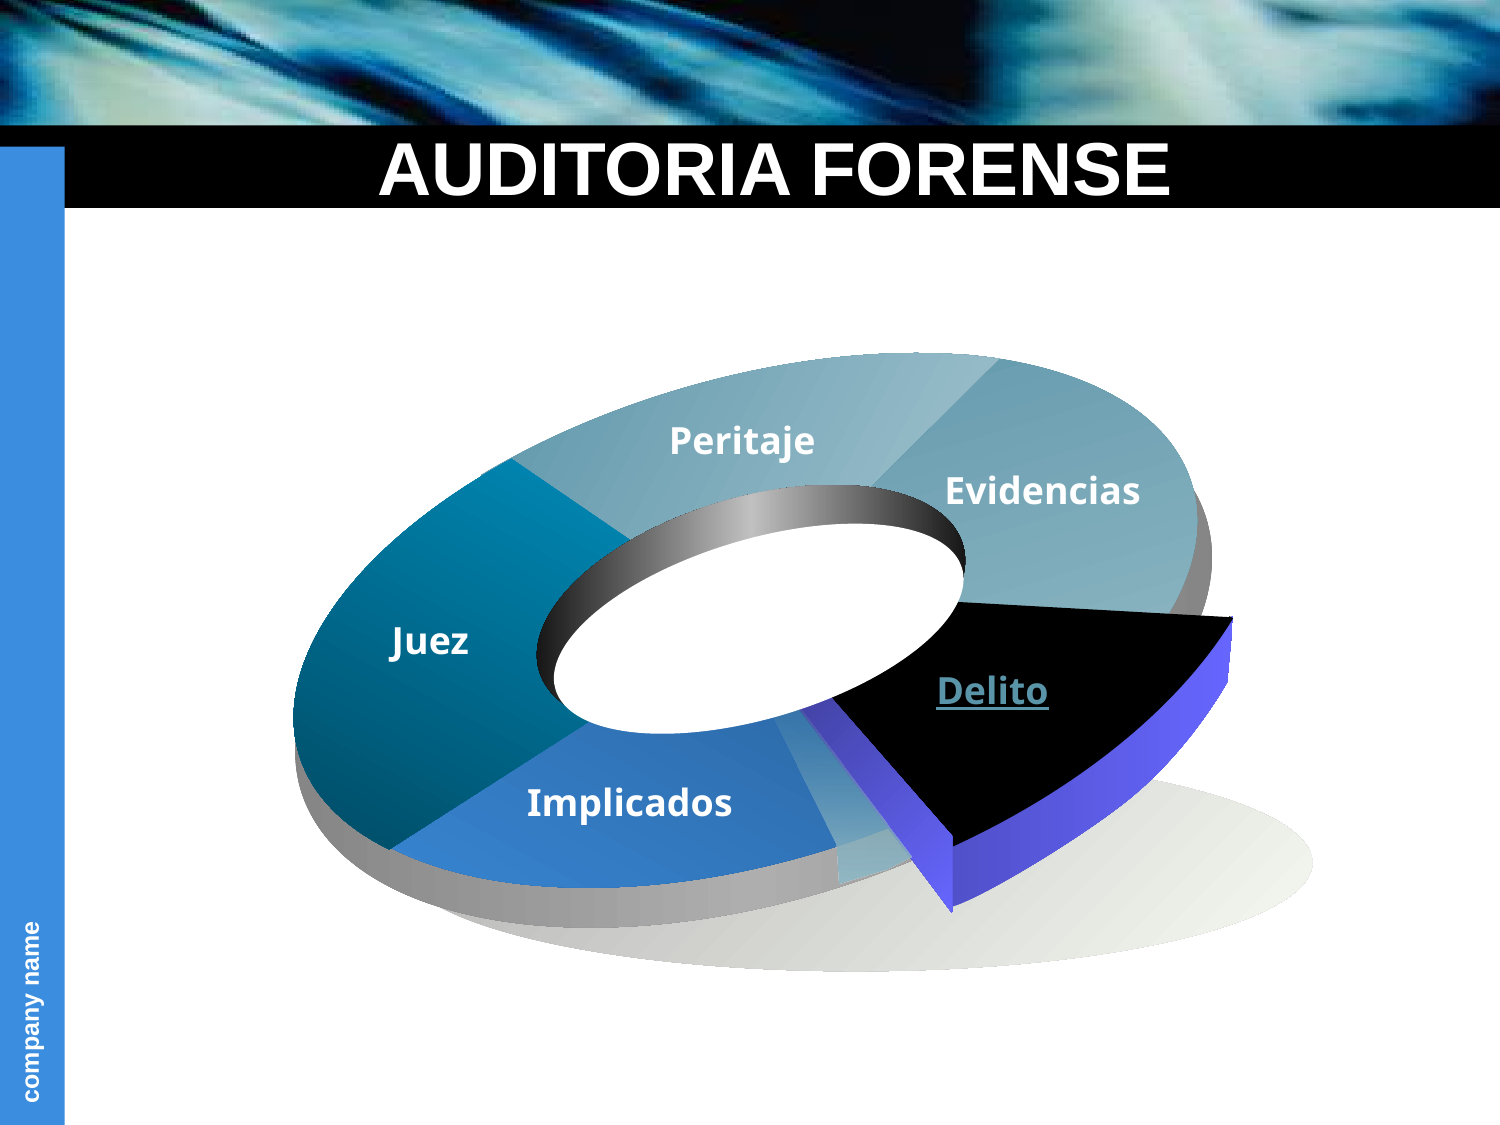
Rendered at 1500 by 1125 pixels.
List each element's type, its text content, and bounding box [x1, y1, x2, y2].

title AUDITORIA FORENSE [50, 125, 1500, 205]
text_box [273, 362, 1313, 972]
picture [0, 0, 1002, 125]
picture [999, 0, 1500, 125]
